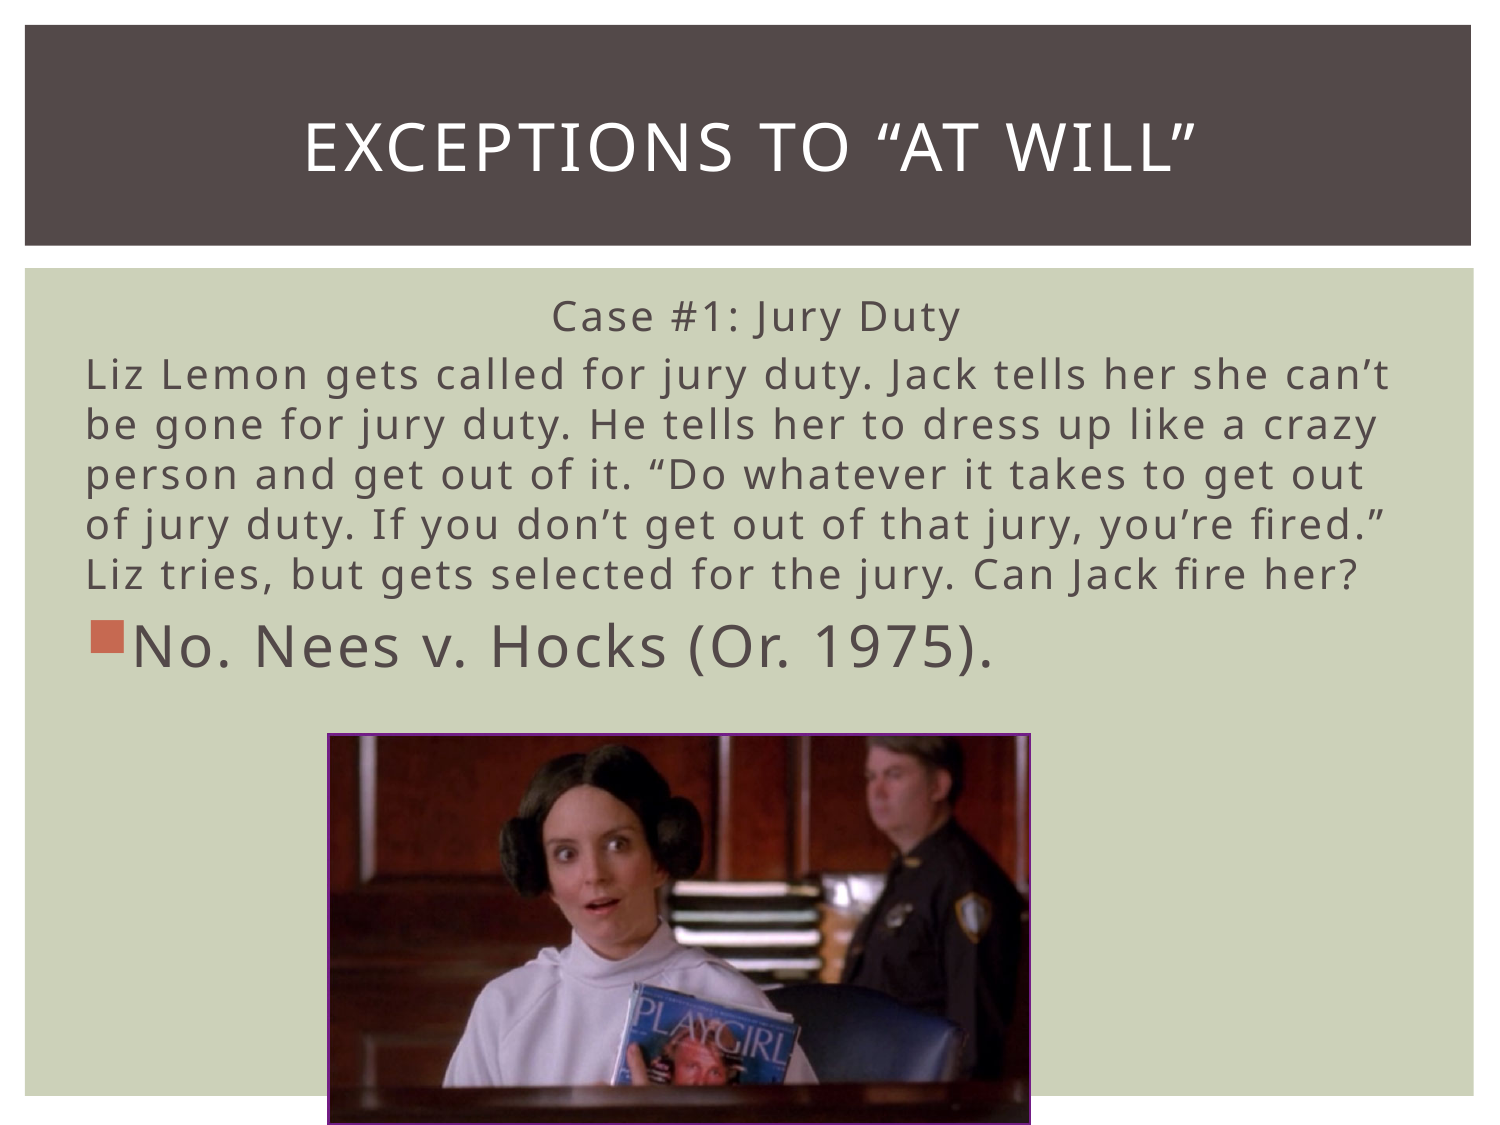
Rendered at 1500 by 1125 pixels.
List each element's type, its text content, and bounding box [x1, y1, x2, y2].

title Exceptions to “at will” [62, 58, 1438, 232]
picture [326, 733, 1031, 1125]
list Case #1: Jury Duty Liz Lemon gets called for jury duty. Jack tells her she can’t be gone for jury duty. He tells her to dress up like a crazy person and get out of it. “Do whatever it takes to get out of jury duty. If you don’t get out of that jury, you’re fired.” Liz tries, but gets selected for the jury. Can Jack fire her? No. Nees v. Hocks (Or. 1975). [62, 281, 1442, 1005]
